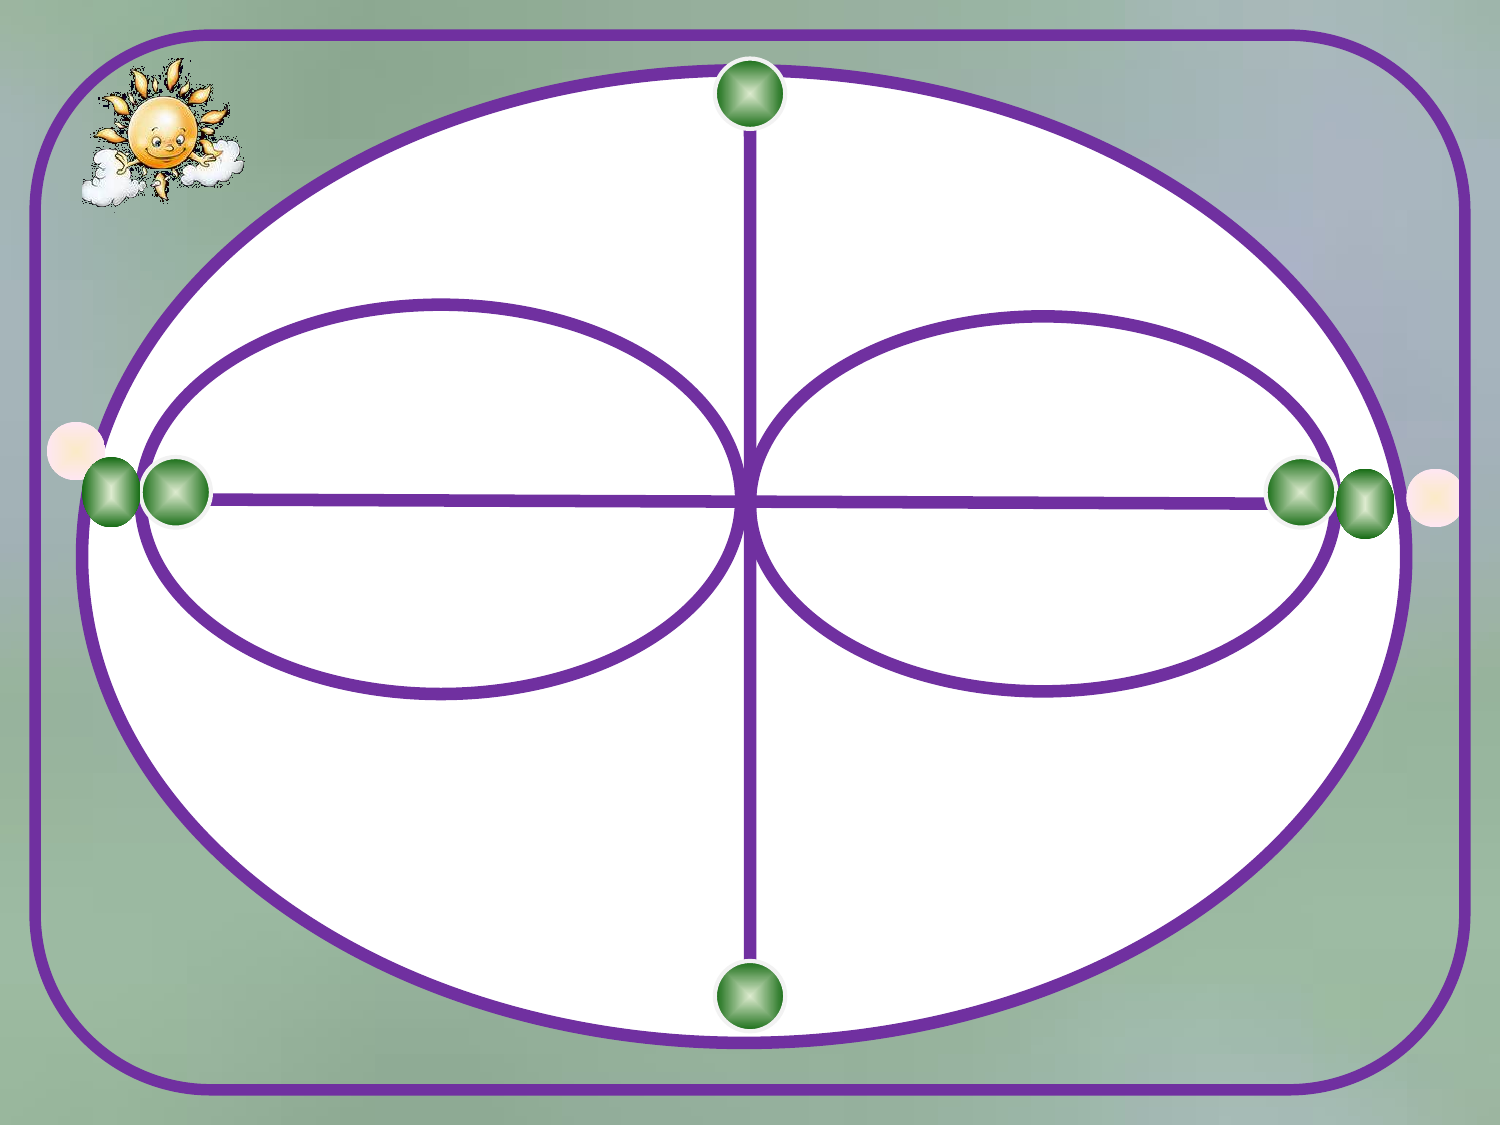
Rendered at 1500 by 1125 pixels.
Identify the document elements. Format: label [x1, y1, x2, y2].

text_box [1334, 466, 1397, 542]
text_box [32, 32, 1467, 1092]
text_box [79, 454, 143, 530]
picture [0, 0, 1500, 1125]
text_box [140, 498, 1337, 505]
